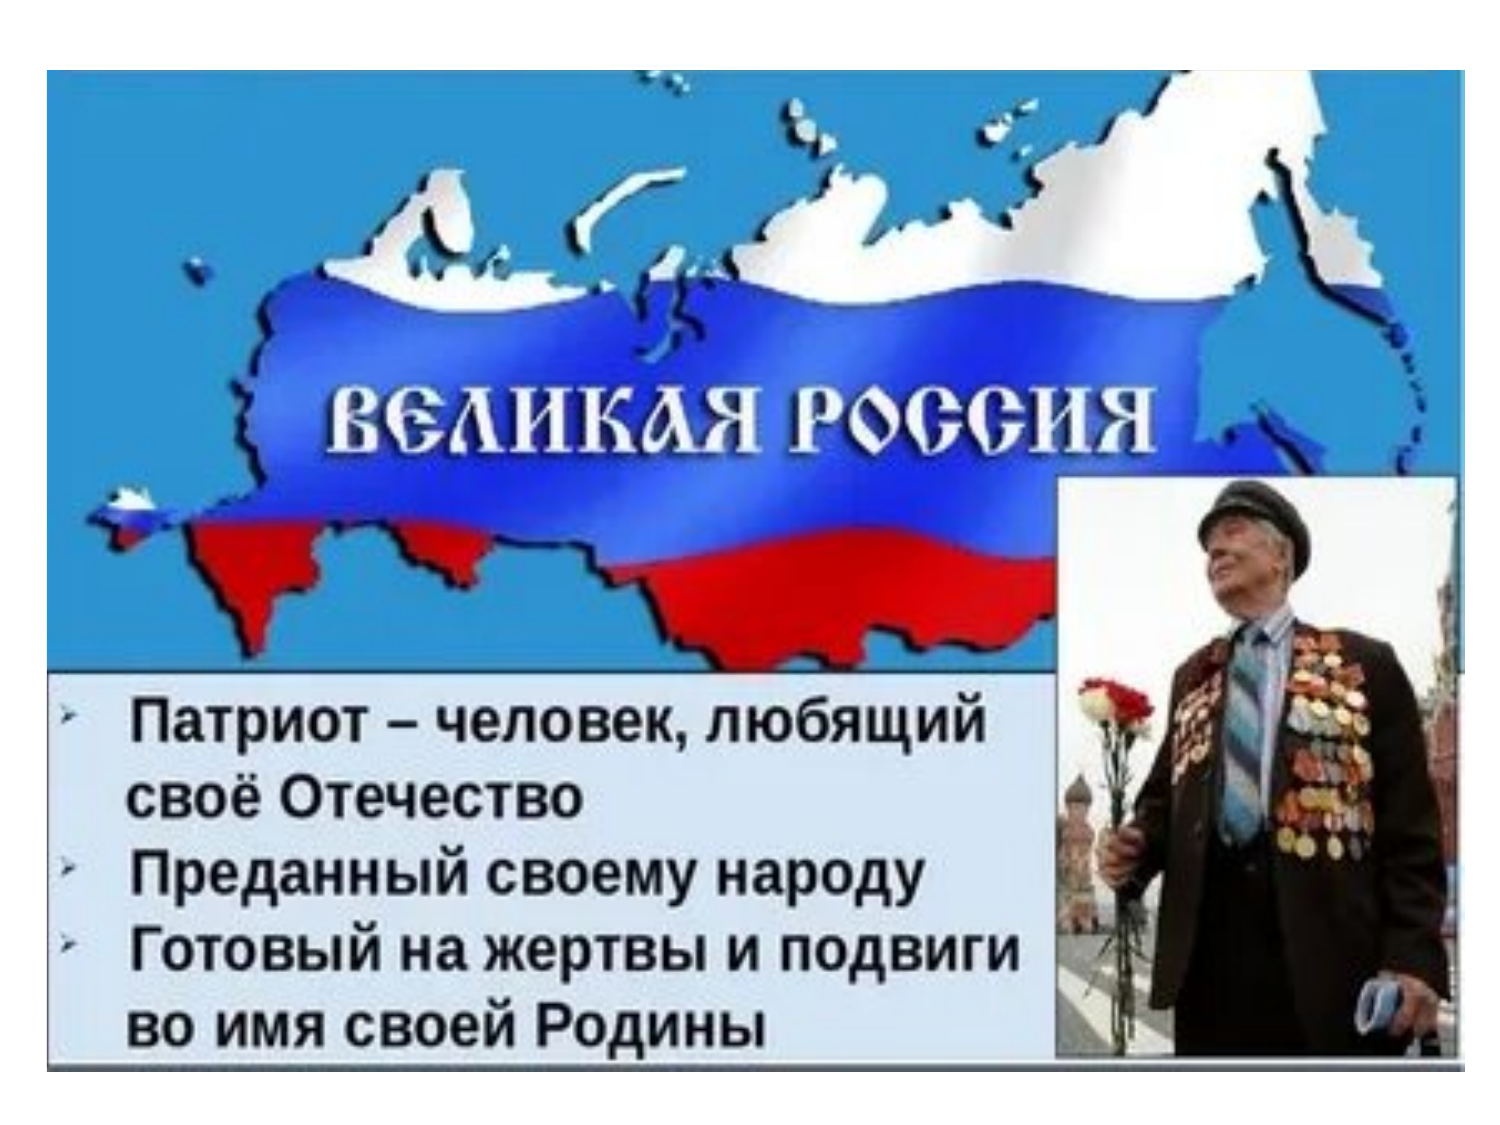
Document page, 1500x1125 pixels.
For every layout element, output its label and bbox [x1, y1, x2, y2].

picture [46, 70, 1466, 1072]
